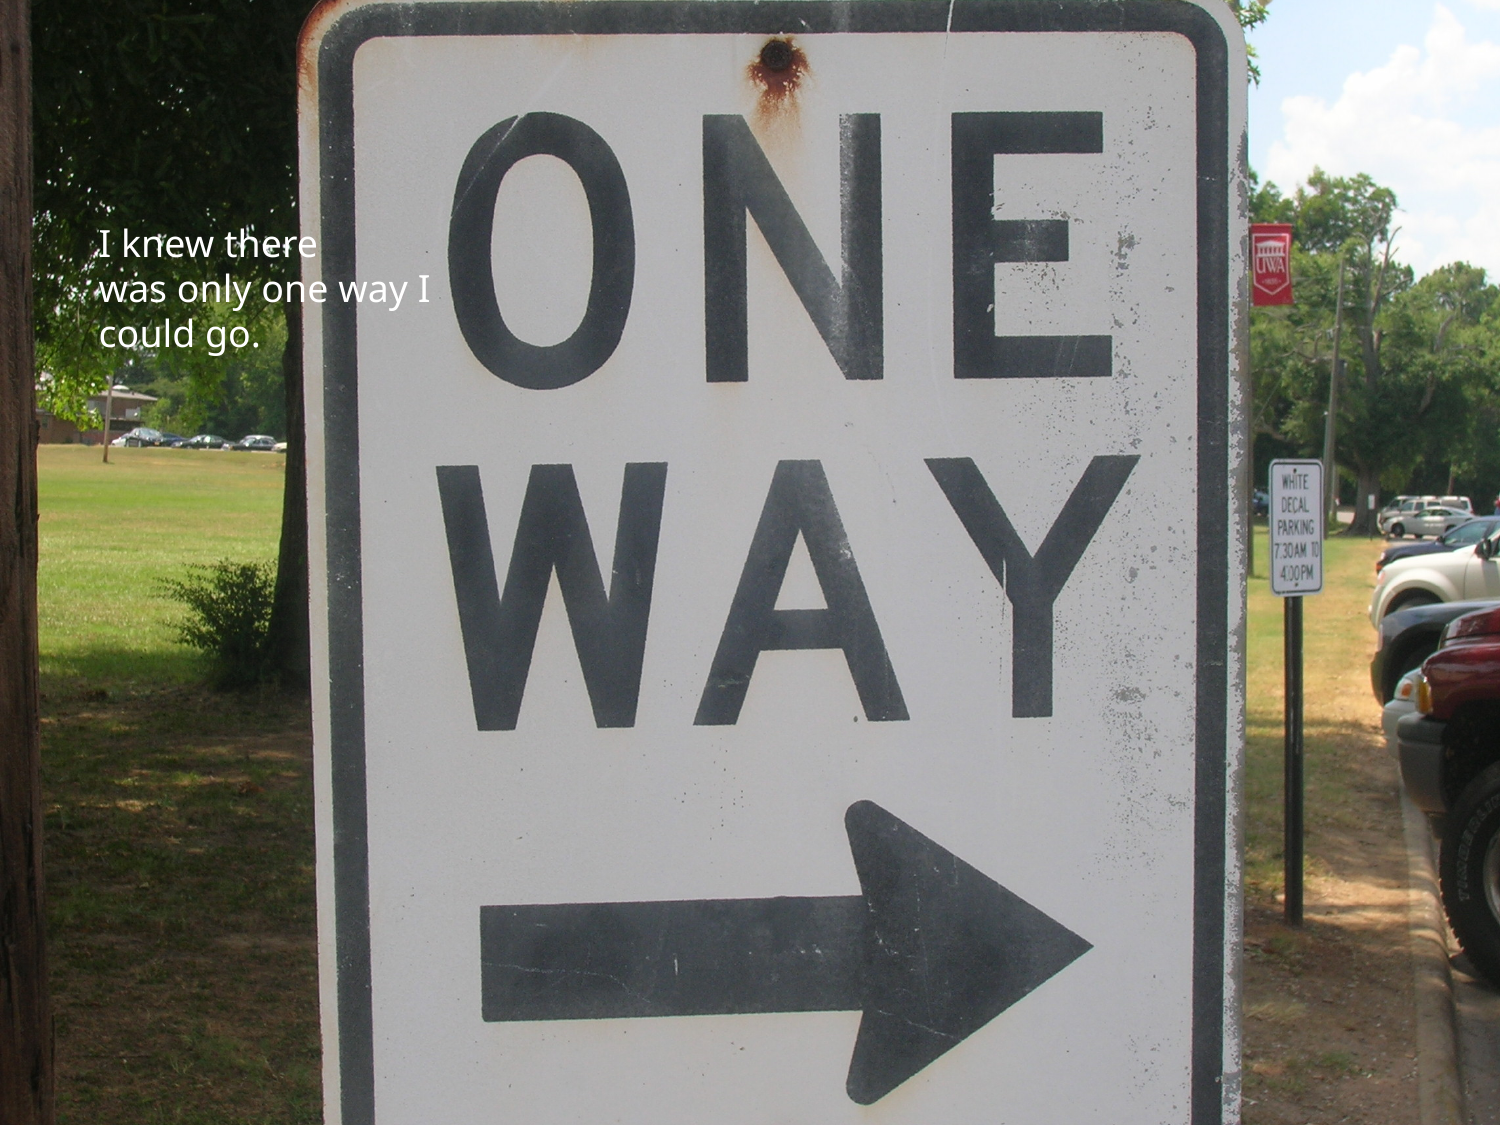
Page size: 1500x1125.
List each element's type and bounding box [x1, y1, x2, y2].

list [0, 0, 1500, 1125]
